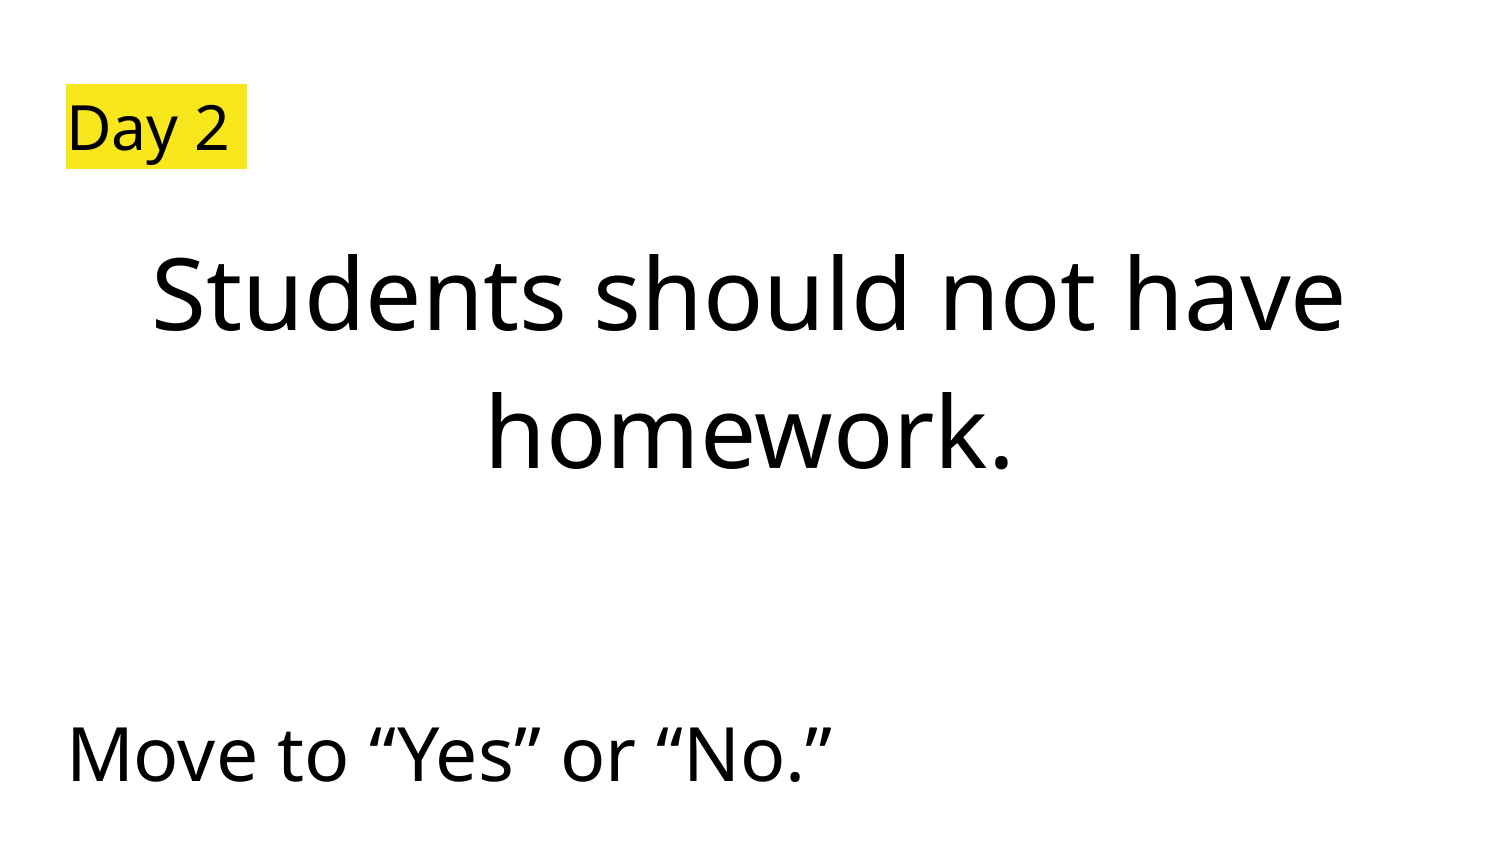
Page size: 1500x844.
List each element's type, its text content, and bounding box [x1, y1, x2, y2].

list Students should not have homework. Move to “Yes” or “No.” [51, 197, 1449, 745]
title Day 2 [51, 72, 1449, 167]
